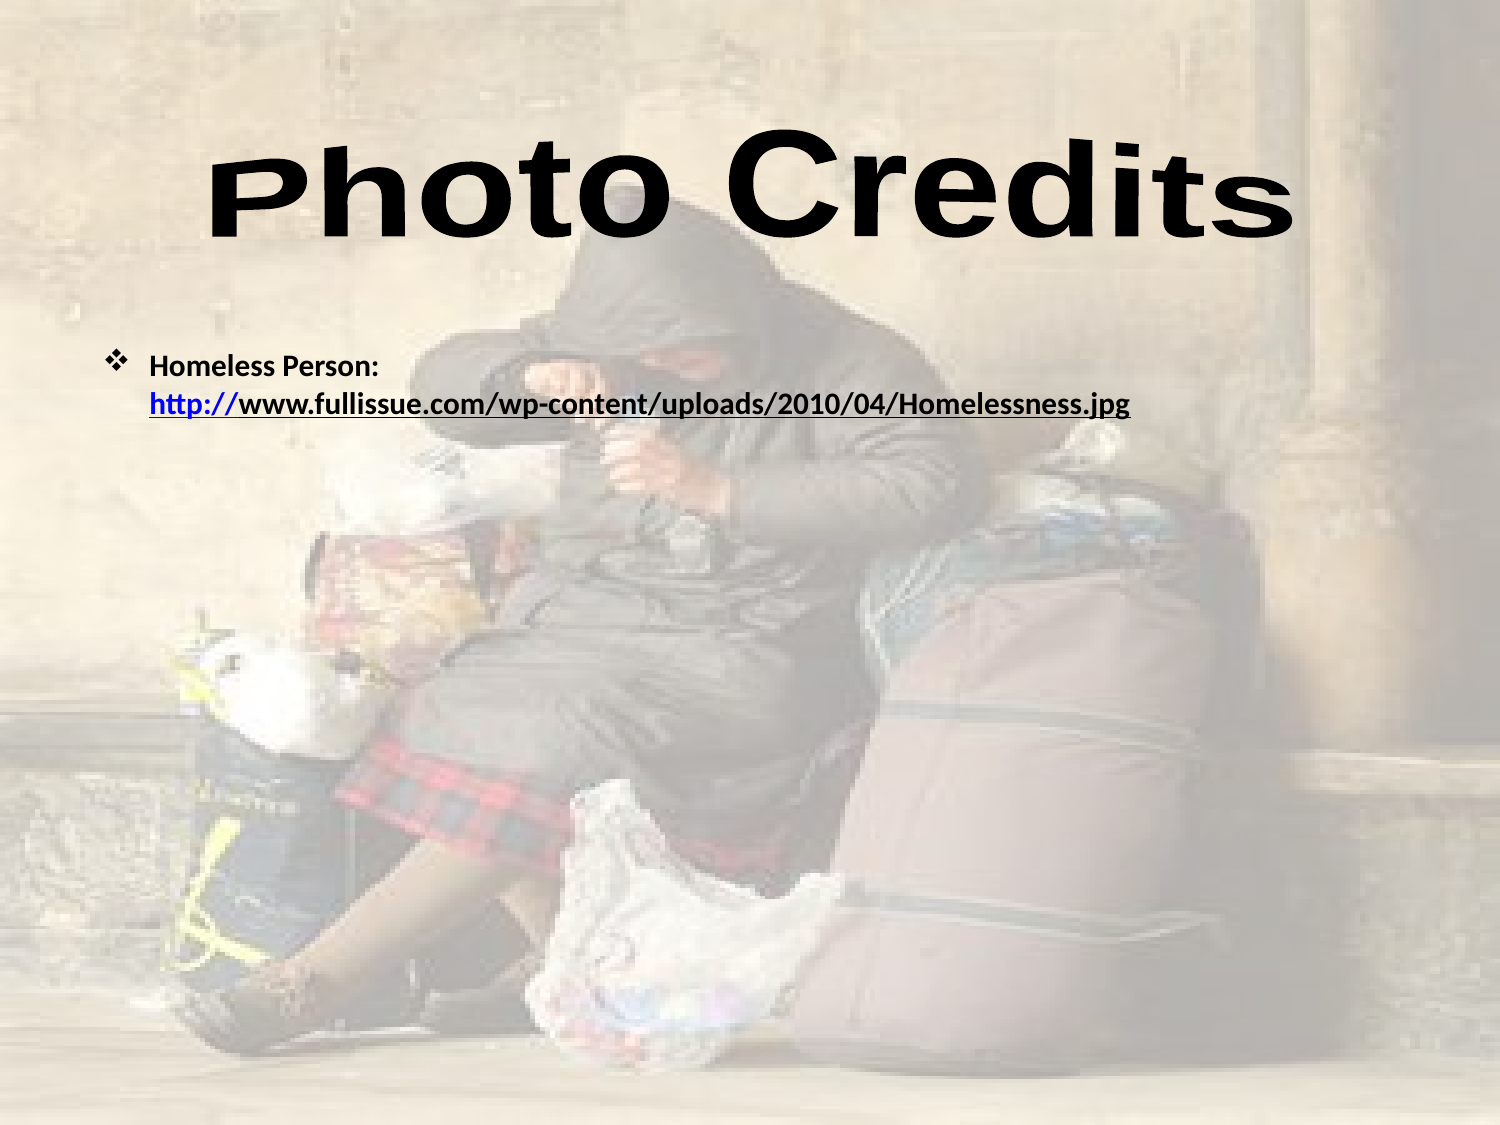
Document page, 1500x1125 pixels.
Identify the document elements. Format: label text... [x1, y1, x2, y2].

title Homeless Person: http://www.fullissue.com/wp-content/uploads/2010/04/Homelessness.jpg [87, 337, 1500, 579]
